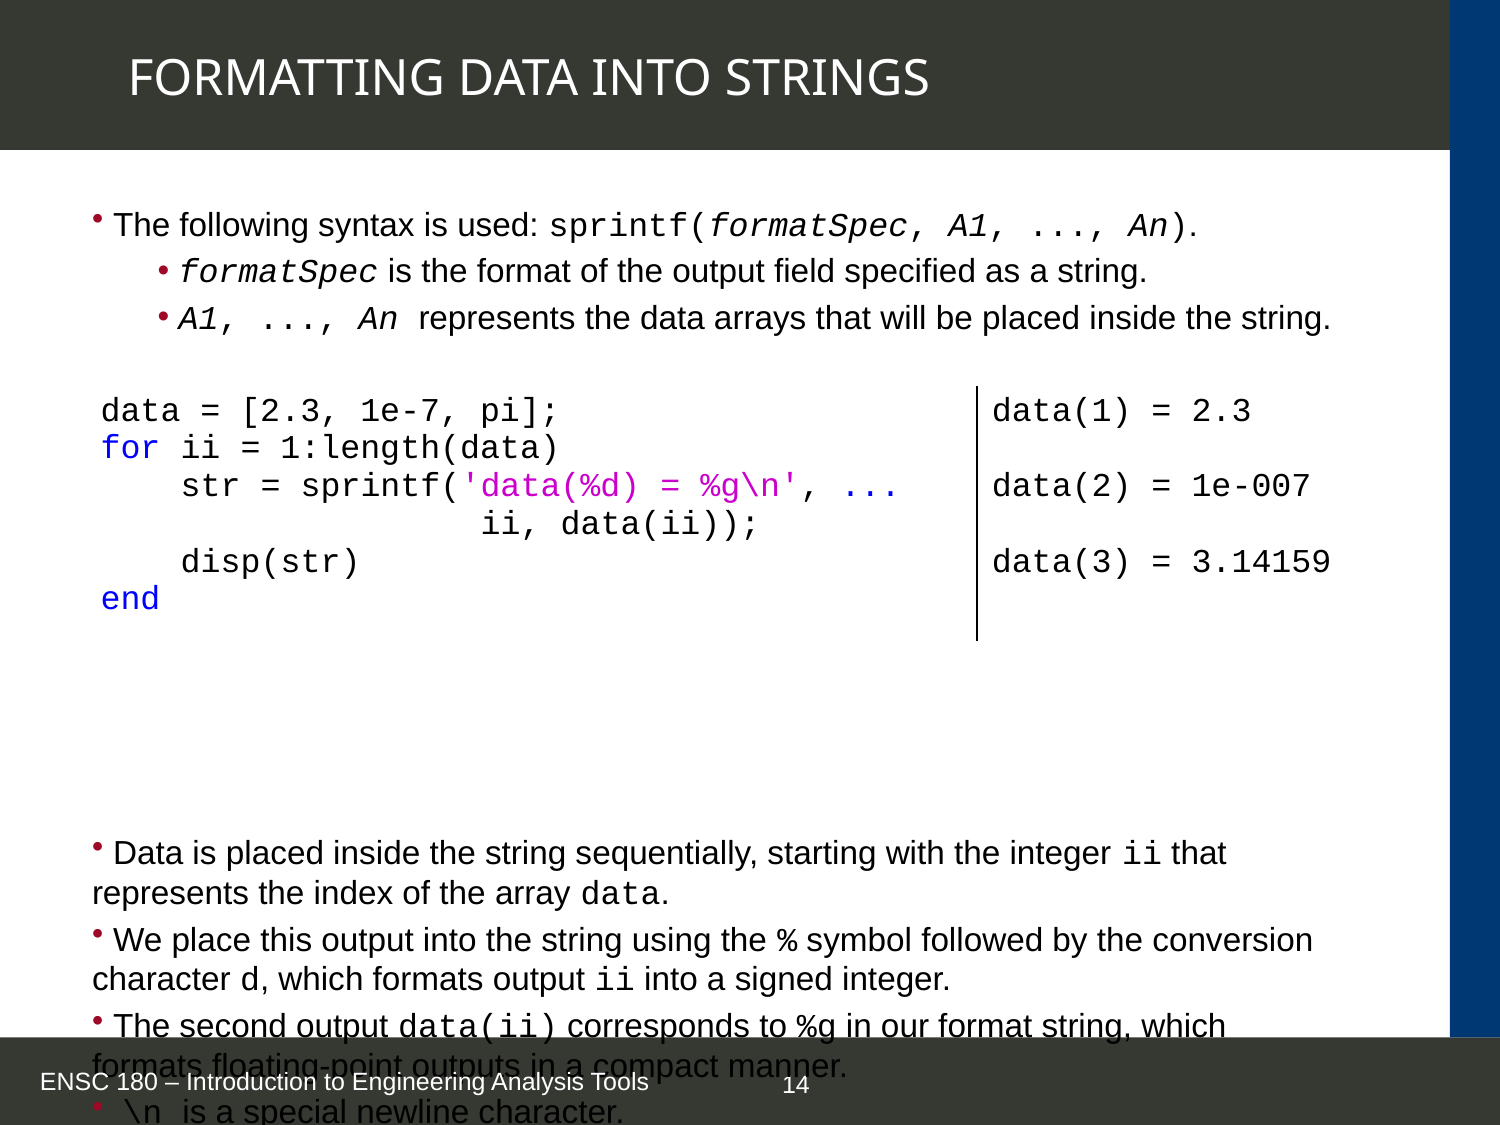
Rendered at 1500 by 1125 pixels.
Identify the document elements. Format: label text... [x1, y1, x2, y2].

list The following syntax is used: sprintf(formatSpec, A1, ..., An). formatSpec is the format of the output field specified as a string. A1, ..., An represents the data arrays that will be placed inside the string. Data is placed inside the string sequentially, starting with the integer ii that represents the index of the array data. We place this output into the string using the % symbol followed by the conversion character d, which formats output ii into a signed integer. The second output data(ii) corresponds to %g in our format string, which formats floating-point outputs in a compact manner. \n is a special newline character. [77, 195, 1353, 987]
table_header data = [2.3, 1e-7, pi]; for ii = 1:length(data) str = sprintf('data(%d) = %g\n', ... ii, data(ii)); disp(str) end [86, 386, 976, 641]
table_header data(1) = 2.3 data(2) = 1e-007 data(3) = 3.14159 [978, 386, 1358, 641]
title FORMATTING DATA INTO STRINGS [112, 37, 1450, 138]
footer ENSC 180 – Introduction to Engineering Analysis Tools [24, 1057, 740, 1113]
